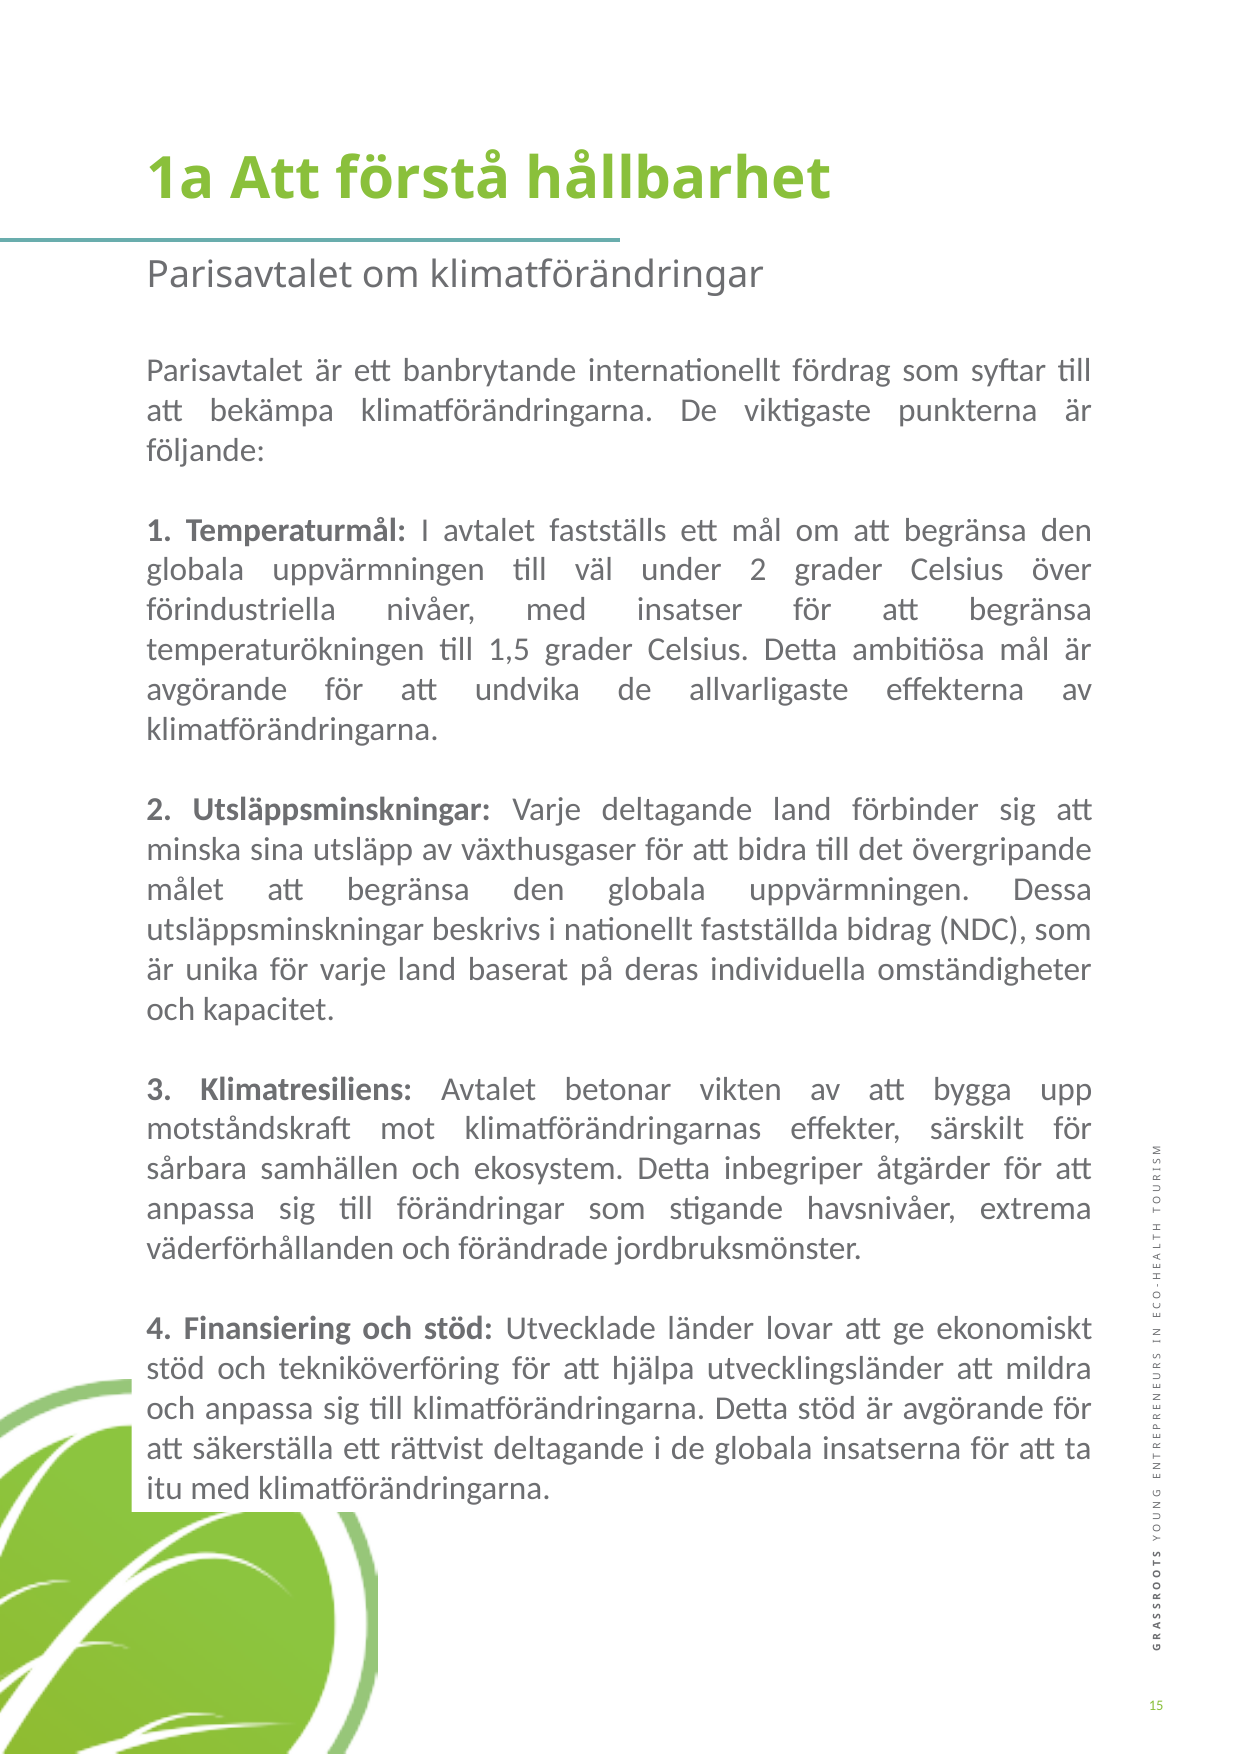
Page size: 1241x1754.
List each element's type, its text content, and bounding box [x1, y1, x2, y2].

slide_number 15 [1125, 1666, 1187, 1743]
list Parisavtalet om klimatförändringar [131, 242, 1109, 371]
list 1a Att förstå hållbarhet [131, 132, 1109, 242]
list Parisavtalet är ett banbrytande internationellt fördrag som syftar till att bekämpa klimatförändringarna. De viktigaste punkterna är följande: 1. Temperaturmål: I avtalet fastställs ett mål om att begränsa den globala uppvärmningen till väl under 2 grader Celsius över förindustriella nivåer, med insatser för att begränsa temperaturökningen till 1,5 grader Celsius. Detta ambitiösa mål är avgörande för att undvika de allvarligaste effekterna av klimatförändringarna. 2. Utsläppsminskningar: Varje deltagande land förbinder sig att minska sina utsläpp av växthusgaser för att bidra till det övergripande målet att begränsa den globala uppvärmningen. Dessa utsläppsminskningar beskrivs i nationellt fastställda bidrag (NDC), som är unika för varje land baserat på deras individuella omständigheter och kapacitet. 3. Klimatresiliens: Avtalet betonar vikten av att bygga upp motståndskraft mot klimatförändringarnas effekter, särskilt för sårbara samhällen och ekosystem. Detta inbegriper åtgärder för att anpassa sig till förändringar som stigande havsnivåer, extrema väderförhållanden och förändrade jordbruksmönster. 4. Finansiering och stöd: Utvecklade länder lovar att ge ekonomiskt stöd och tekniköverföring för att hjälpa utvecklingsländer att mildra och anpassa sig till klimatförändringarna. Detta stöd är avgörande för att säkerställa ett rättvist deltagande i de globala insatserna för att ta itu med klimatförändringarna. [131, 371, 1109, 1512]
